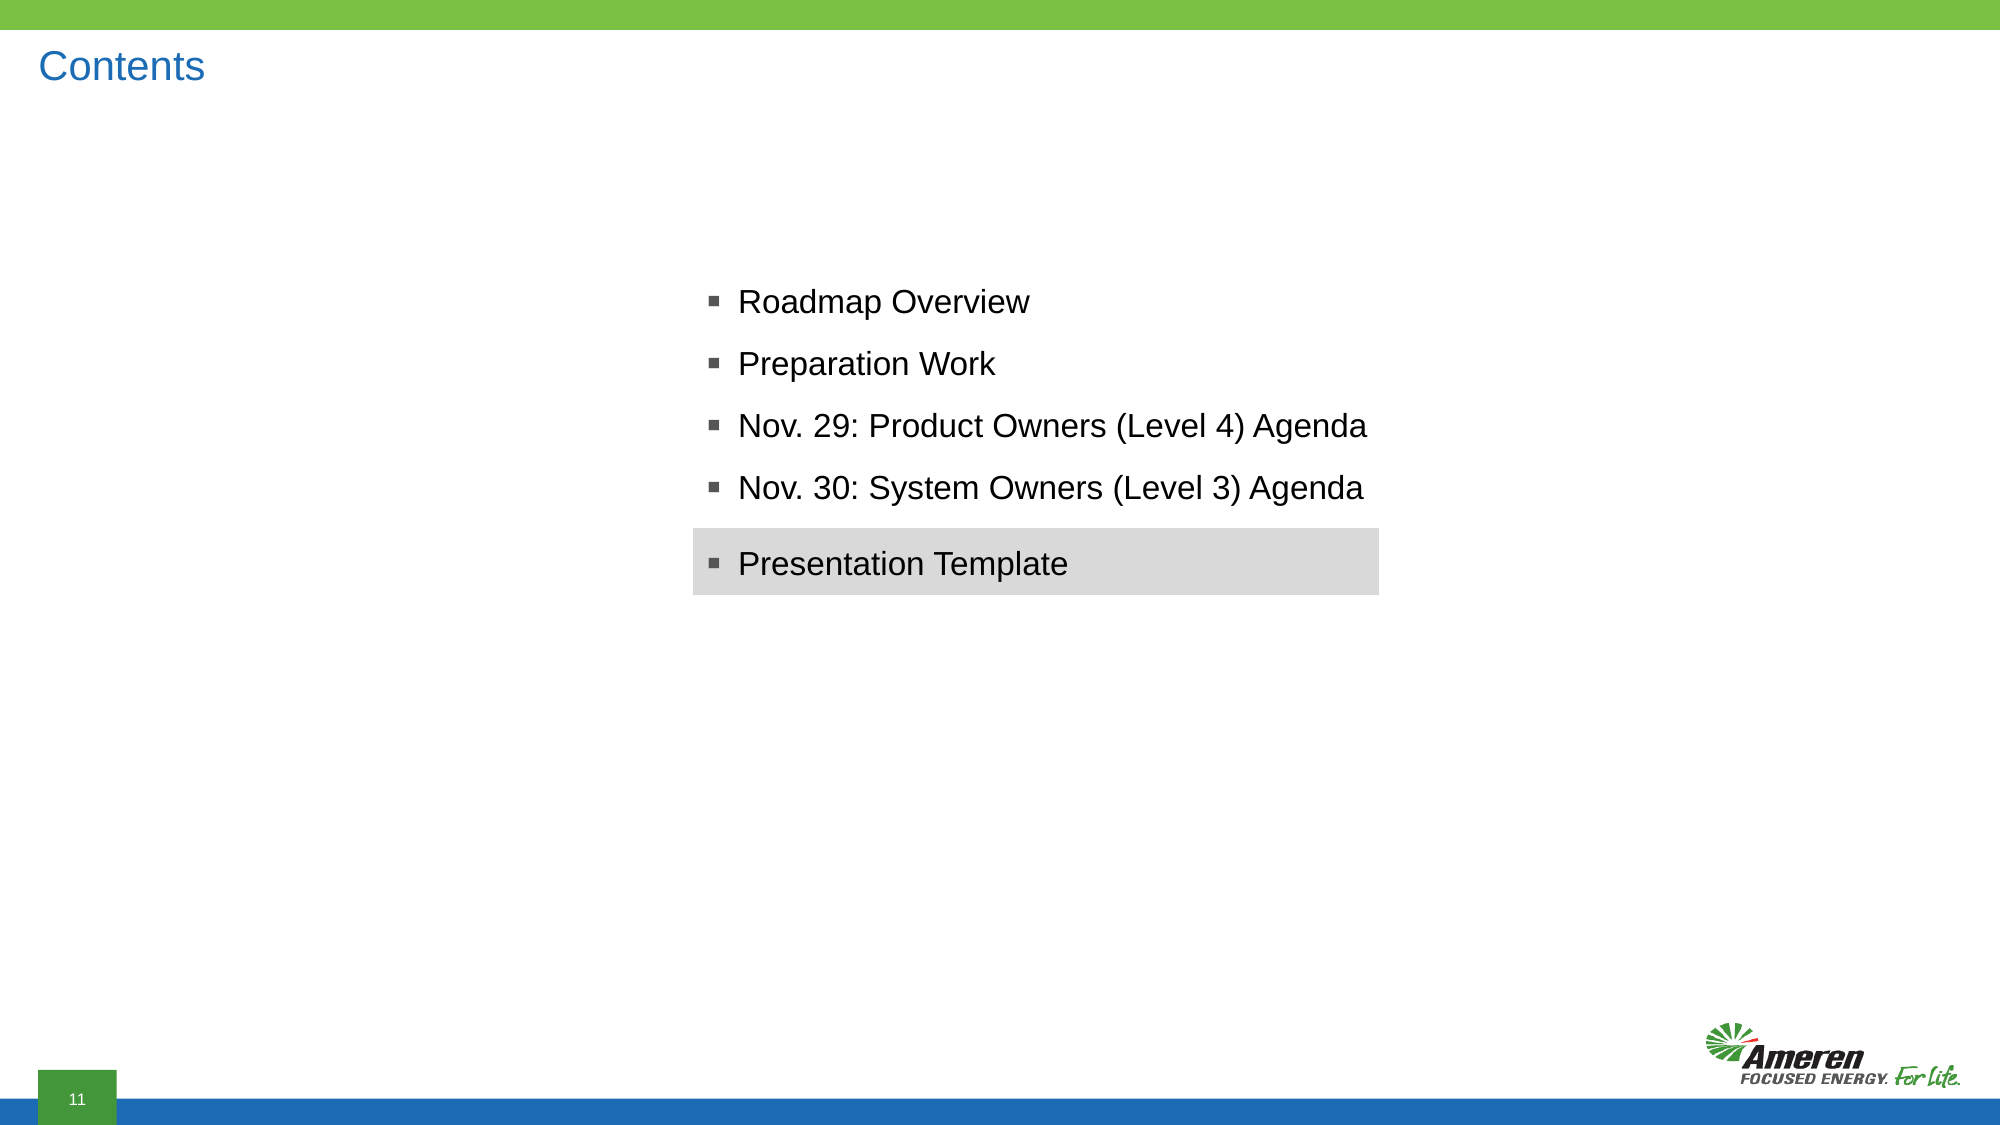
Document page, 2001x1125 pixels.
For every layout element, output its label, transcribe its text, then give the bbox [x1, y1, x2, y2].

picture [1706, 1023, 1967, 1088]
text_box Presentation Template [693, 528, 1379, 595]
text_box Nov. 29: Product Owners (Level 4) Agenda [693, 390, 1310, 452]
text_box Roadmap Overview [693, 266, 1310, 328]
text_box Preparation Work [693, 328, 1310, 390]
text_box Nov. 30: System Owners (Level 3) Agenda [693, 452, 1379, 520]
title Contents [38, 38, 1962, 90]
